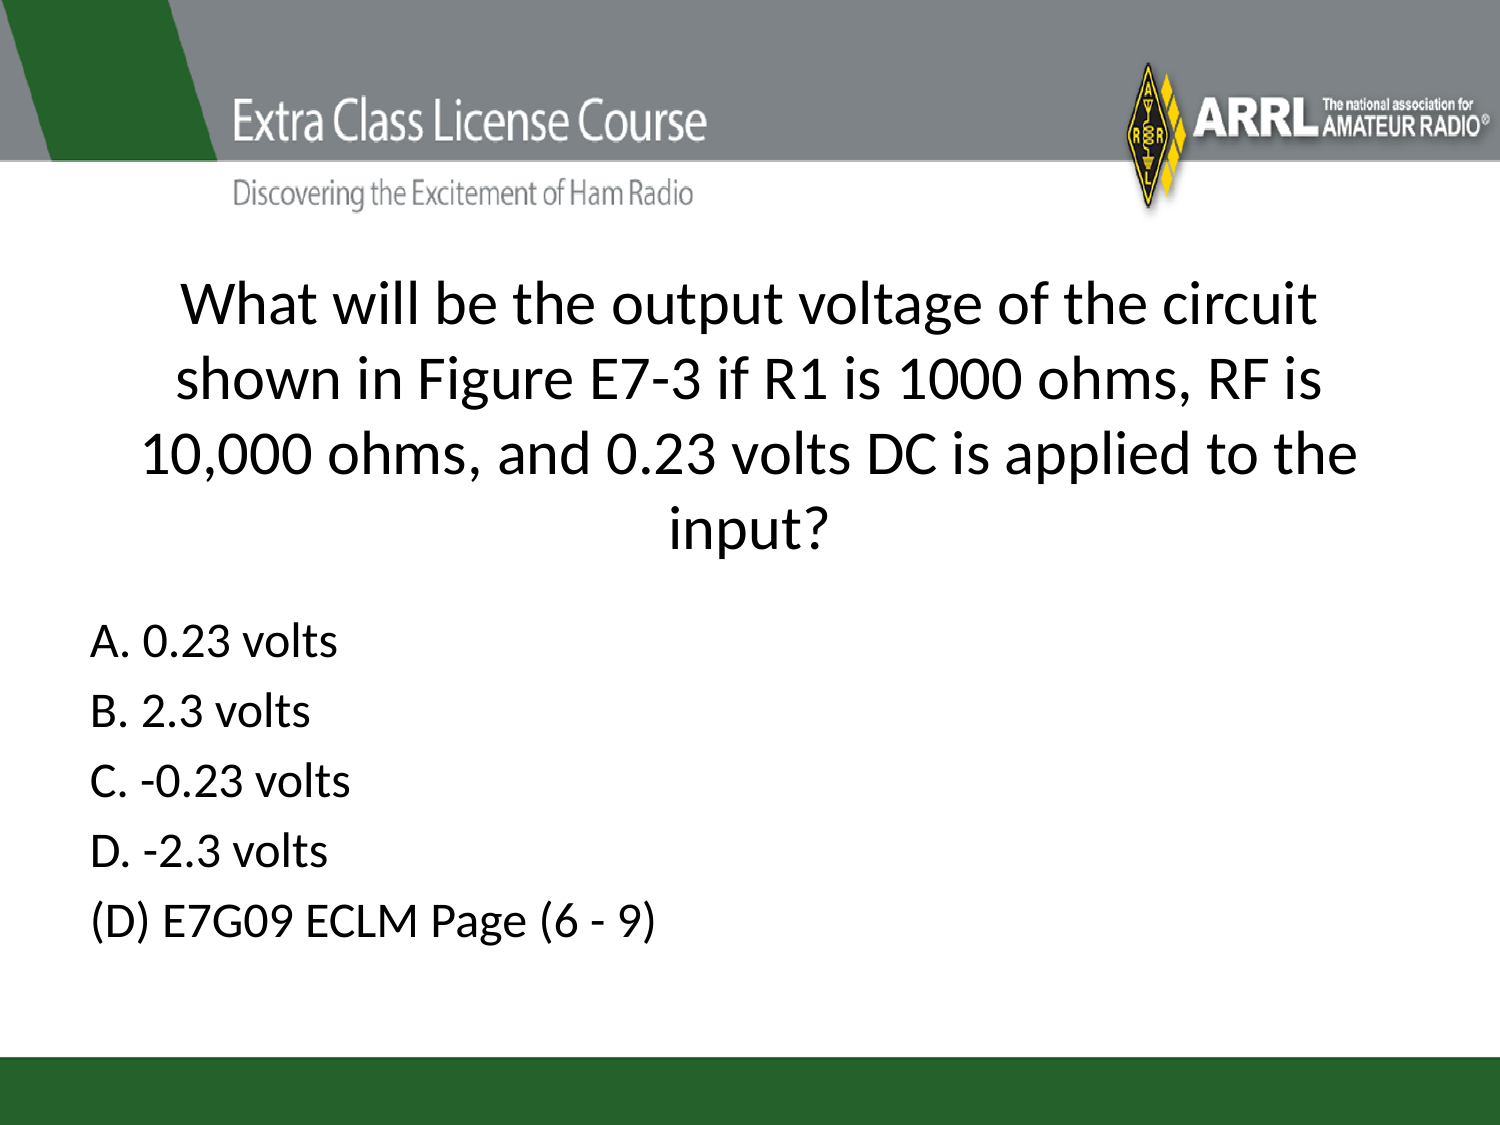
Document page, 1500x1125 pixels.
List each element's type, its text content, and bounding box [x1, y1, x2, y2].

title What will be the output voltage of the circuit shown in Figure E7-3 if R1 is 1000 ohms, RF is 10,000 ohms, and 0.23 volts DC is applied to the input? [75, 254, 1425, 435]
picture [0, 0, 1500, 1125]
list A. 0.23 volts B. 2.3 volts C. -0.23 volts D. -2.3 volts (D) E7G09 ECLM Page (6 - 9) [75, 600, 1425, 988]
